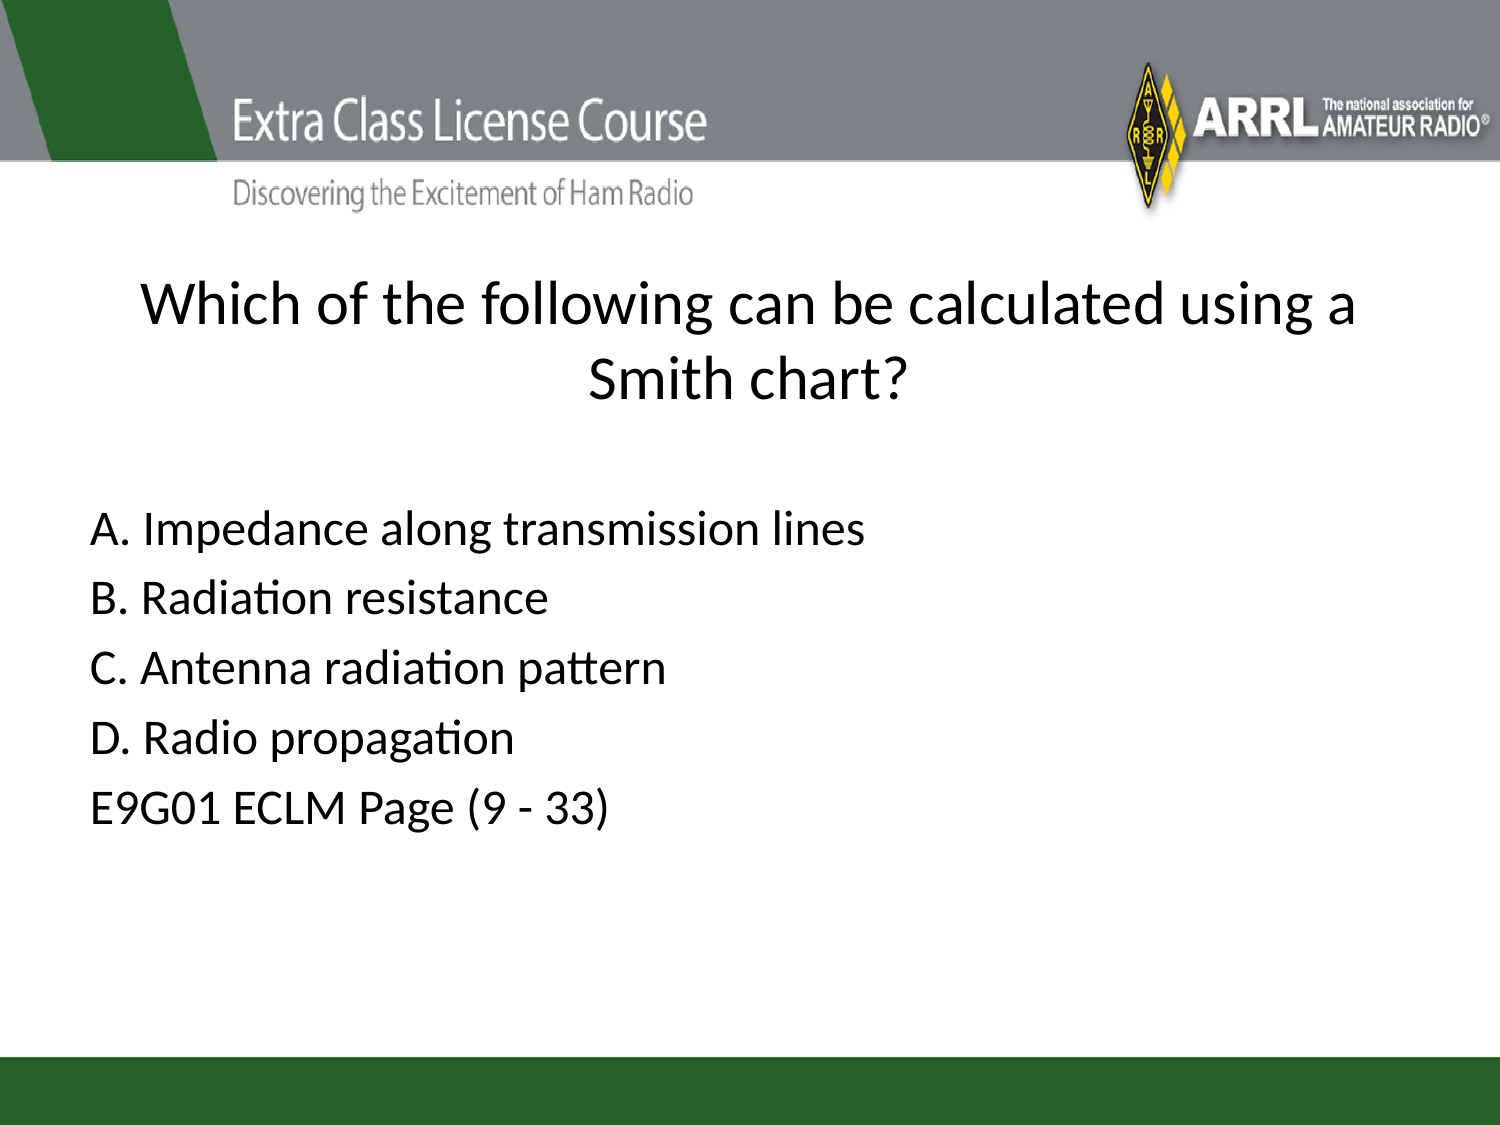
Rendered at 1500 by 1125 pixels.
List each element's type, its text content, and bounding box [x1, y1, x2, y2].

title Which of the following can be calculated using a Smith chart? [75, 254, 1425, 435]
list A. Impedance along transmission lines B. Radiation resistance C. Antenna radiation pattern D. Radio propagation E9G01 ECLM Page (9 - 33) [75, 487, 1425, 1005]
picture [0, 0, 1500, 1125]
